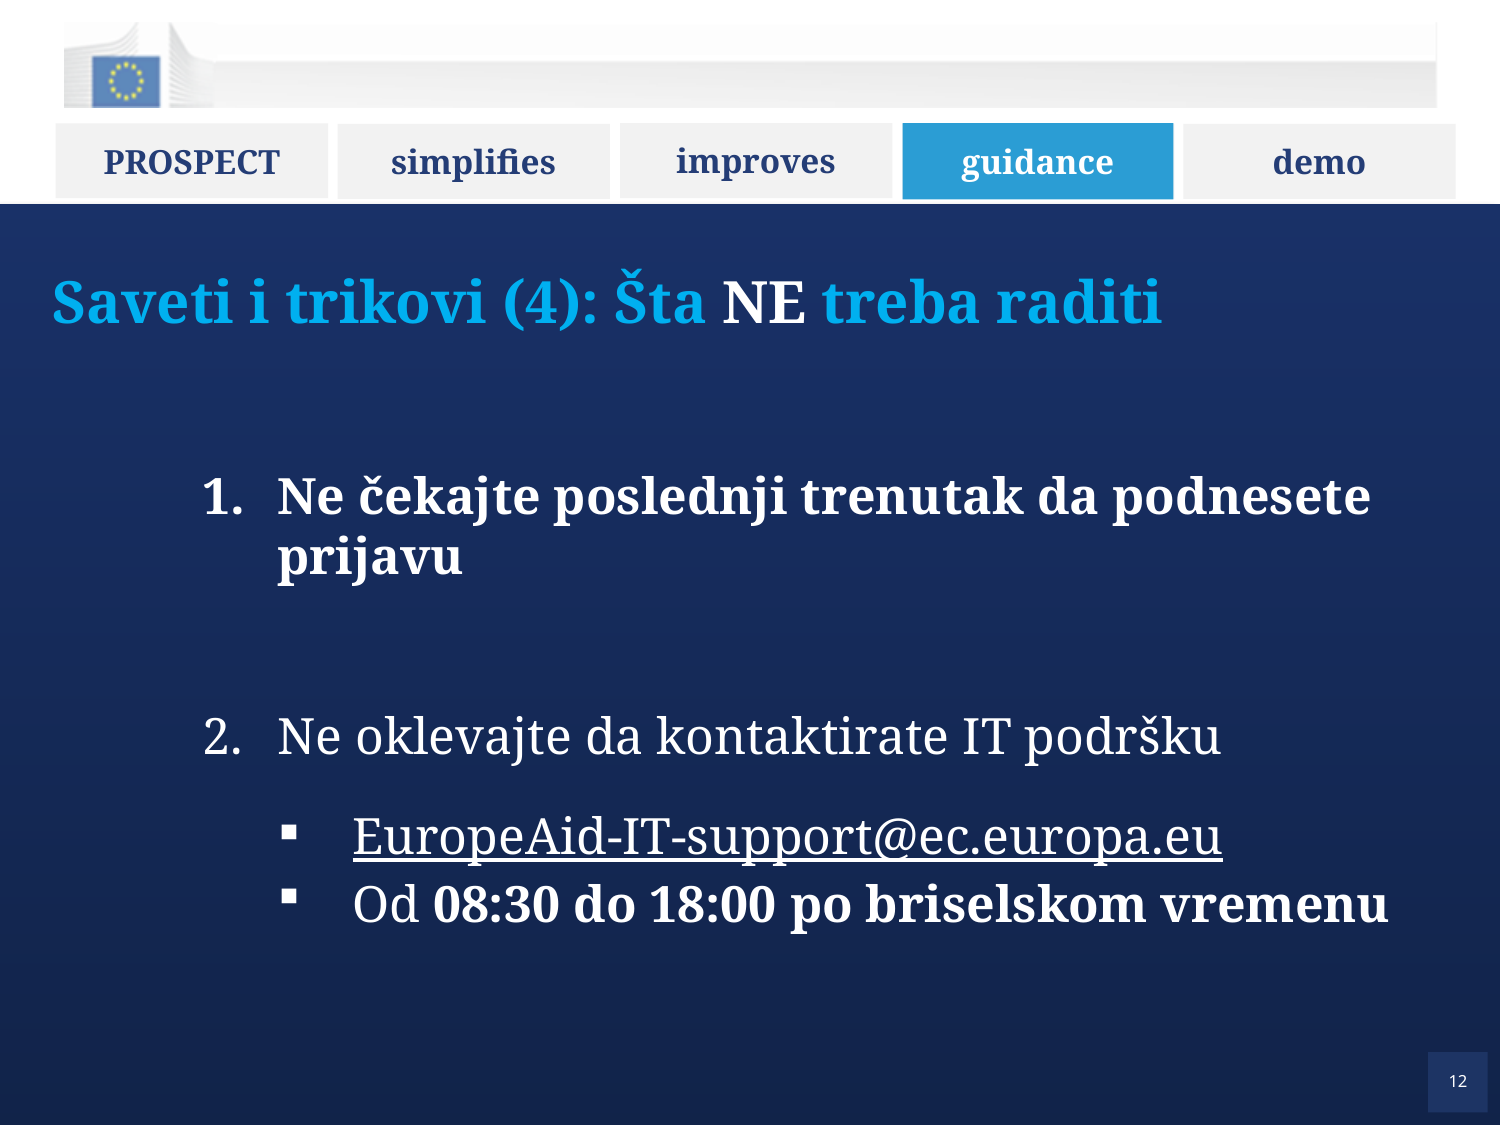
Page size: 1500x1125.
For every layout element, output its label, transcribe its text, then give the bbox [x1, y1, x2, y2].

slide_number 12 [1446, 1052, 1488, 1113]
picture [64, 22, 1439, 108]
text_box Saveti i trikovi (4): Šta NE treba raditi Ne čekajte poslednji trenutak da podnesete prijavu Ne oklevajte da kontaktirate IT podršku EuropeAid-IT-support@ec.europa.eu Od 08:30 do 18:00 po briselskom vremenu [37, 257, 1446, 1121]
text_box guidance [901, 121, 1176, 201]
